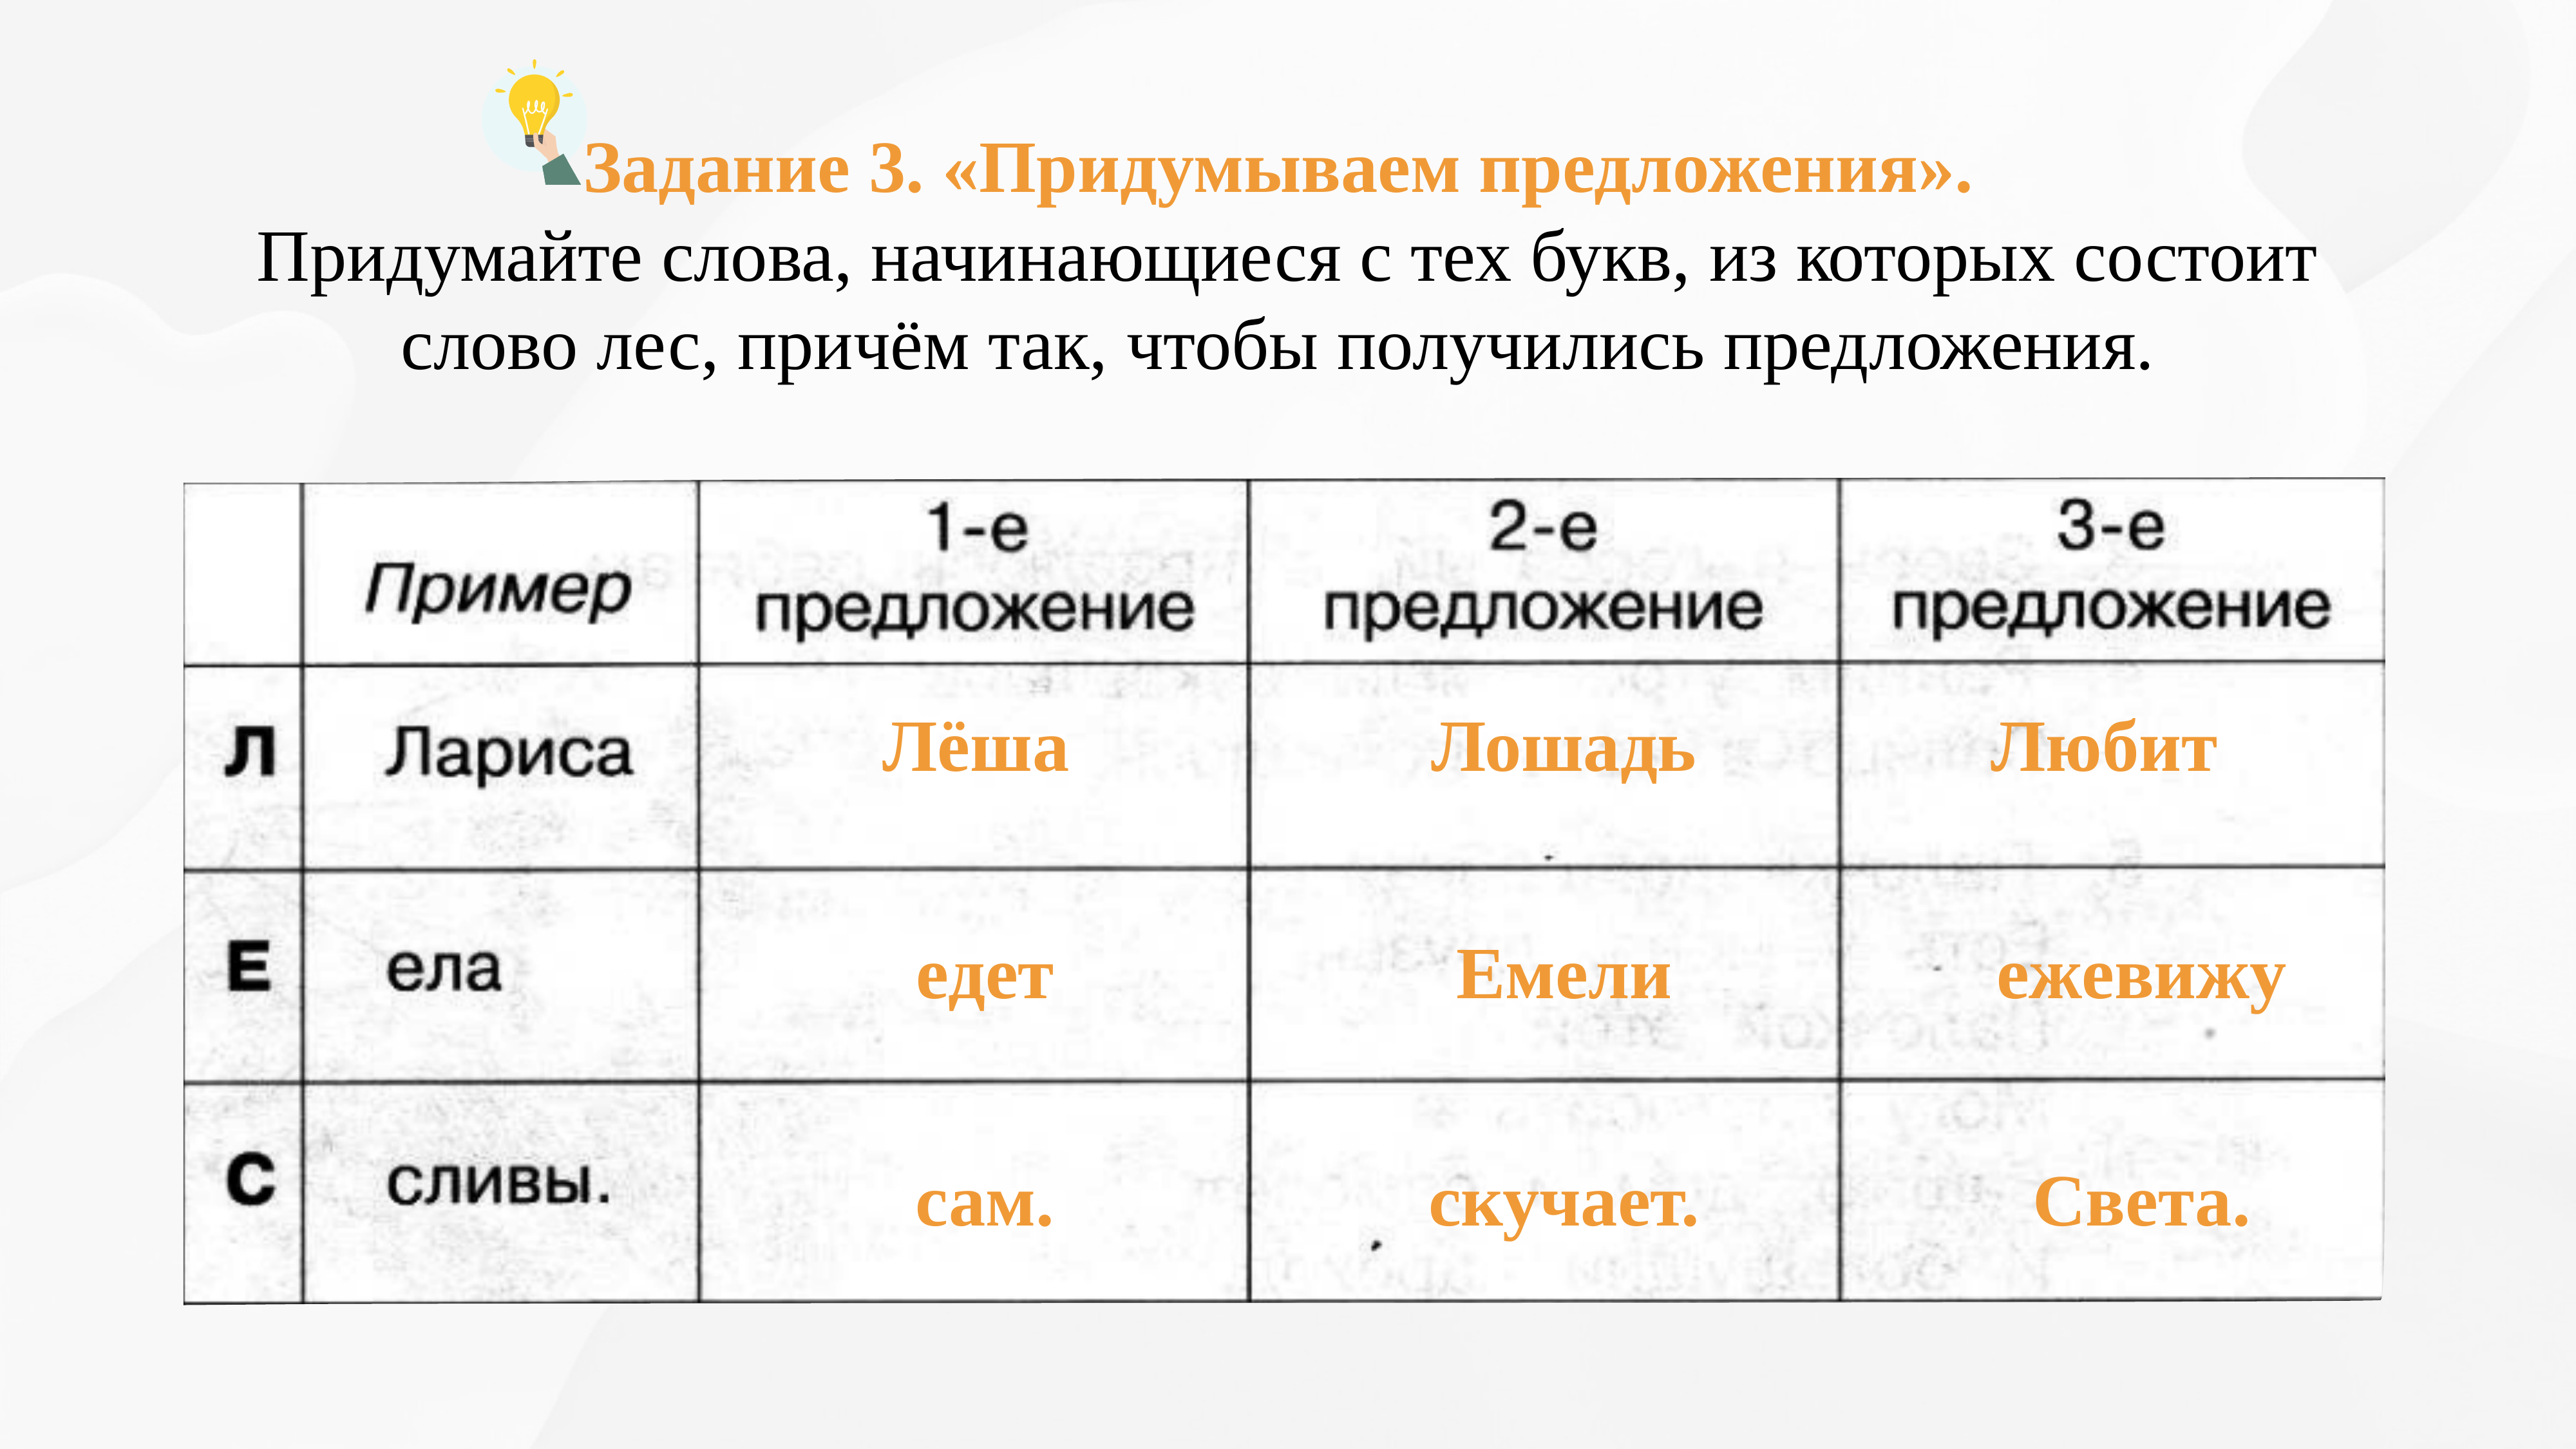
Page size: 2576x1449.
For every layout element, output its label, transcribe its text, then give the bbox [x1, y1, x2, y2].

text_box Задание 3. «Придумываем предложения». Придумайте слова, начинающиеся с тех букв, из которых состоит слово лес, причём так, чтобы получились предложения. [252, 115, 2324, 389]
picture [0, 0, 2576, 1449]
